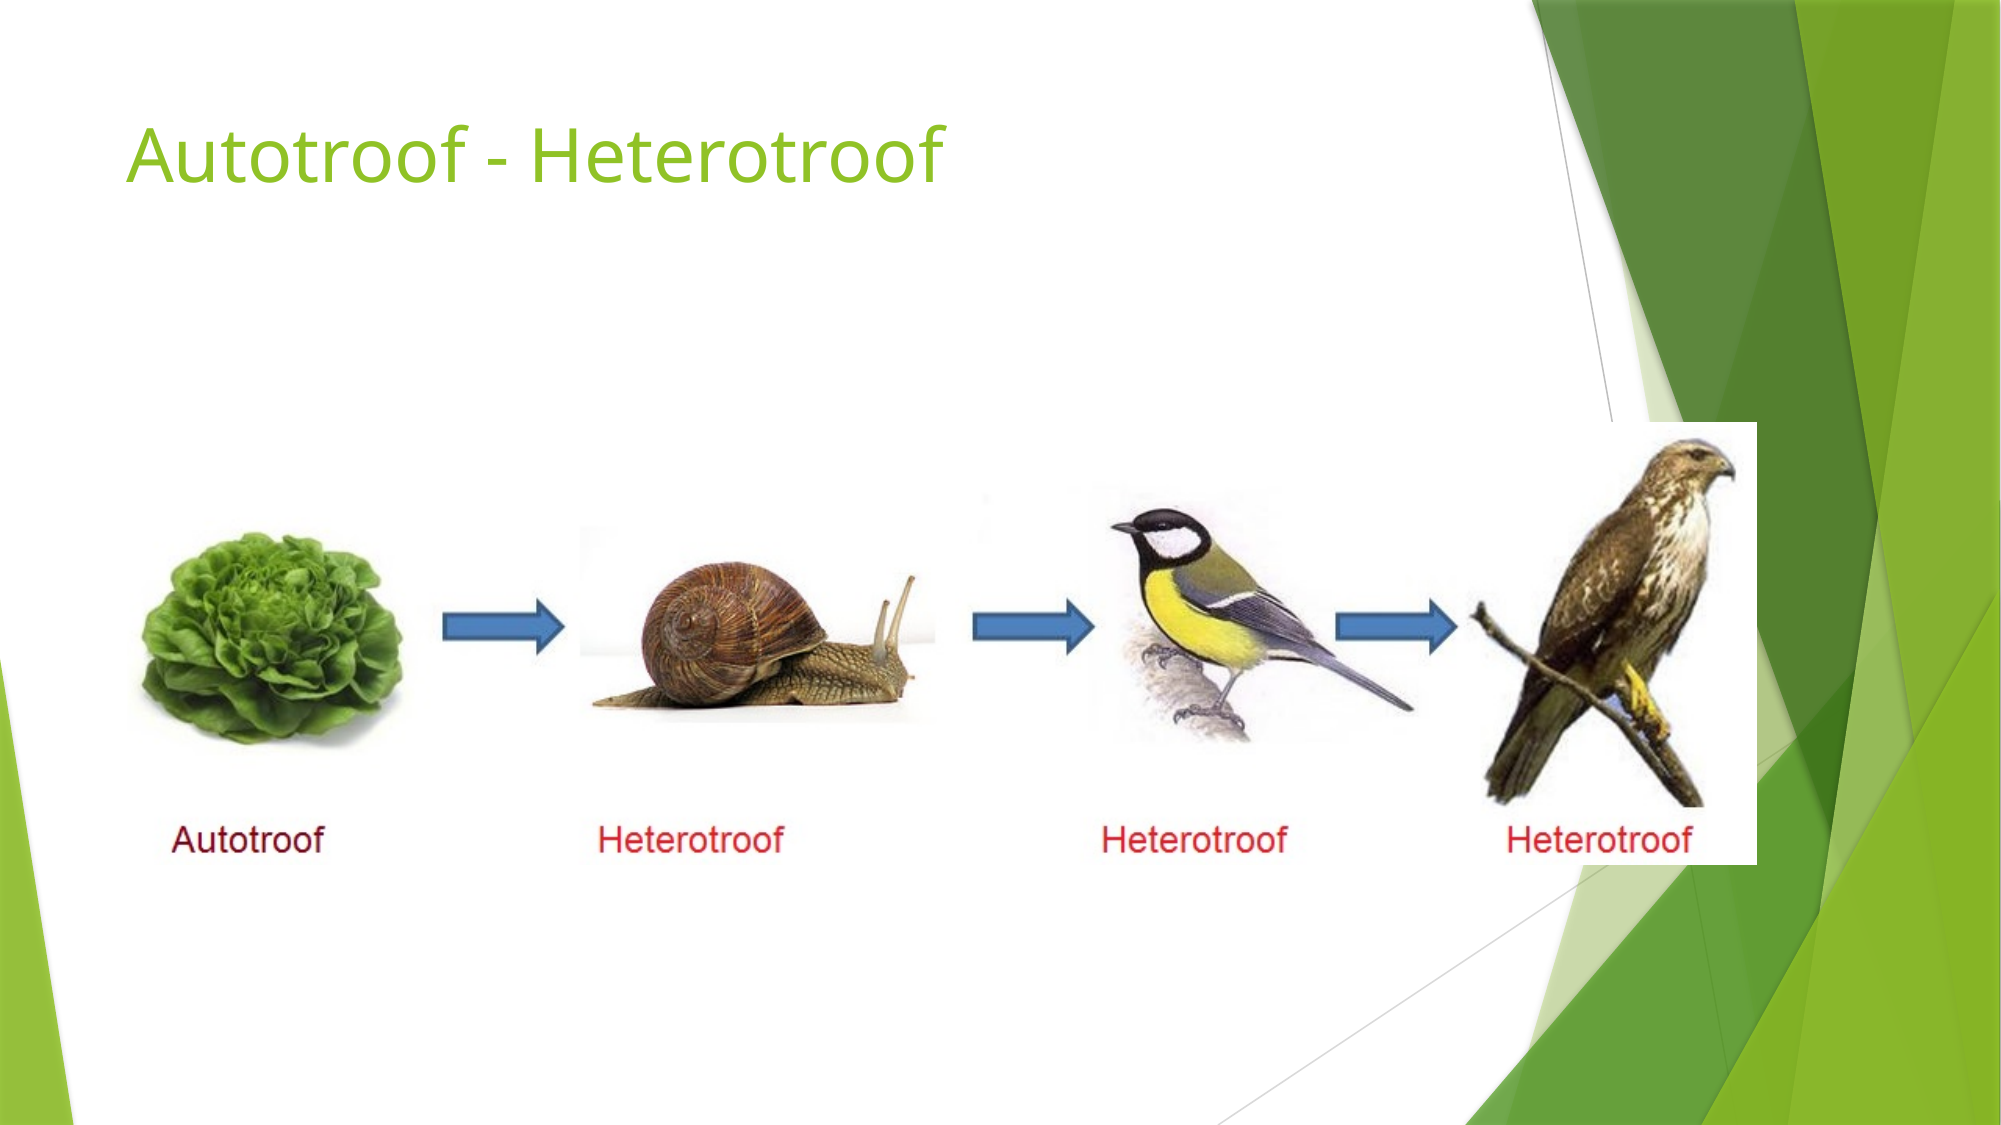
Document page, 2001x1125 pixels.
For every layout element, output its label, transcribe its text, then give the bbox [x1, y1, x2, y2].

picture [127, 422, 1758, 866]
title Autotroof - Heterotroof [111, 99, 1522, 317]
